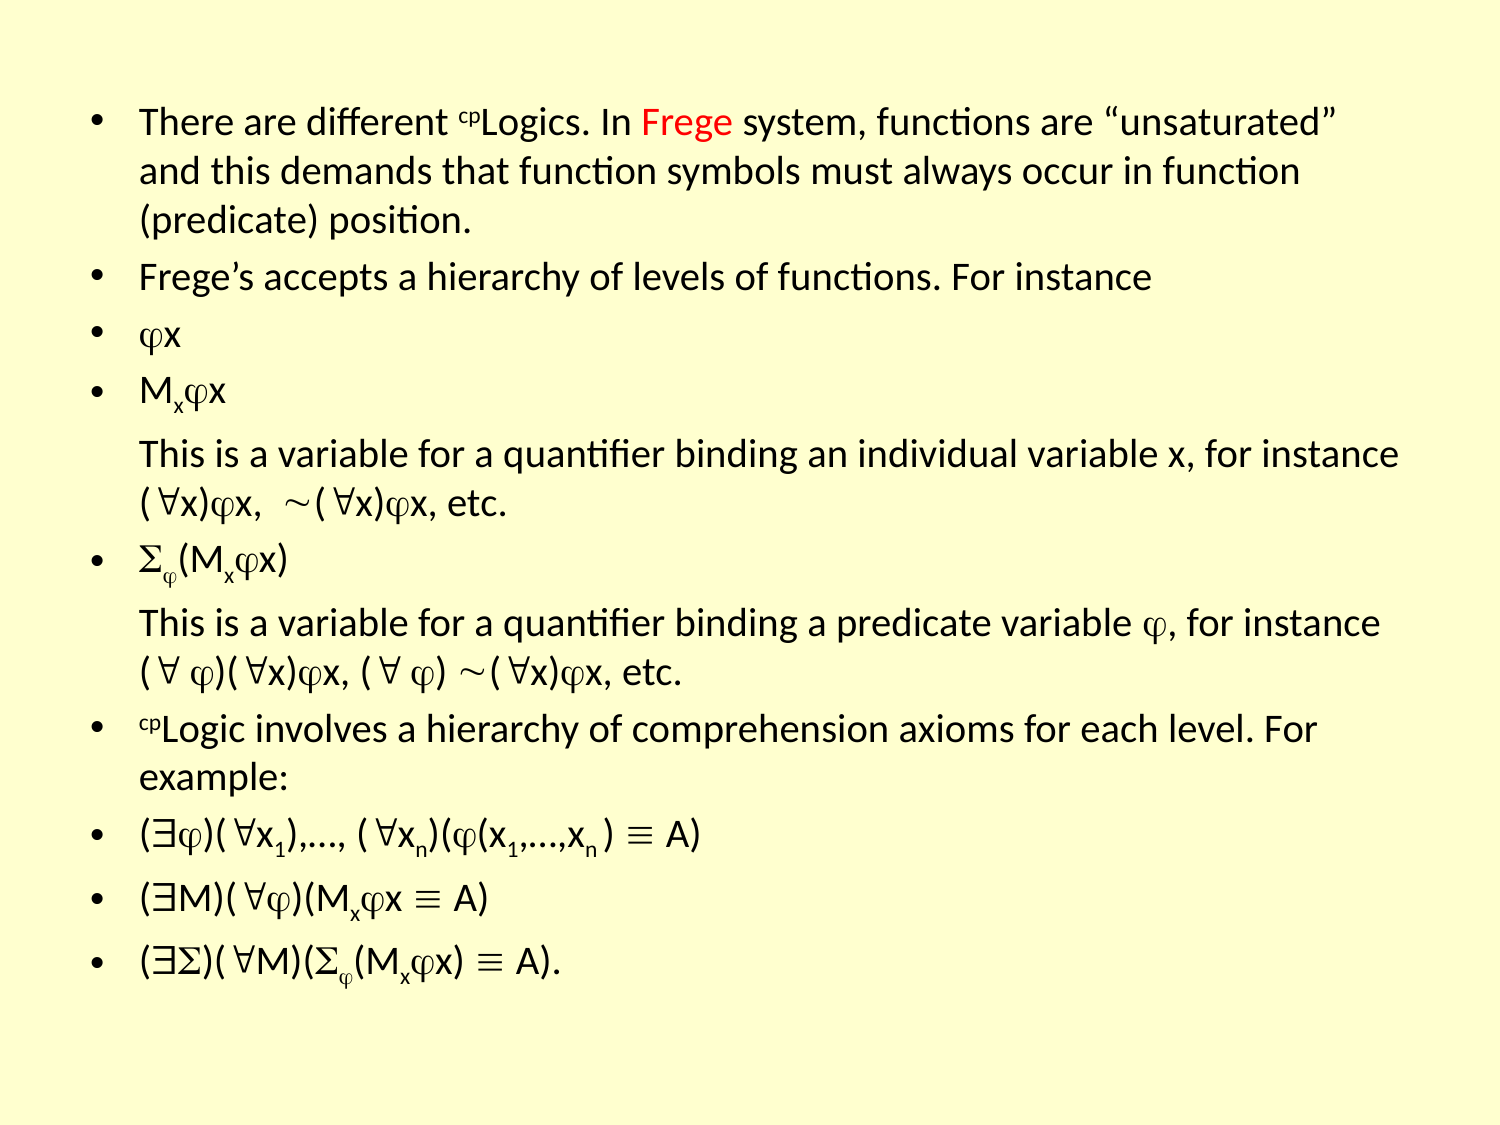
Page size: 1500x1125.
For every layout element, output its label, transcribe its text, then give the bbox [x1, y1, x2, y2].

list There are different cpLogics. In Frege system, functions are “unsaturated” and this demands that function symbols must always occur in function (predicate) position. Frege’s accepts a hierarchy of levels of functions. For instance x Mxx This is a variable for a quantifier binding an individual variable x, for instance (x)x, (x)x, etc. (Mxx) This is a variable for a quantifier binding a predicate variable , for instance ( )(x)x, ( ) (x)x, etc. cpLogic involves a hierarchy of comprehension axioms for each level. For example: ()(x1),…, (xn)((x1,…,xn )  A) (M)()(Mxx  A) ()(M)((Mxx)  A). [75, 87, 1425, 1005]
